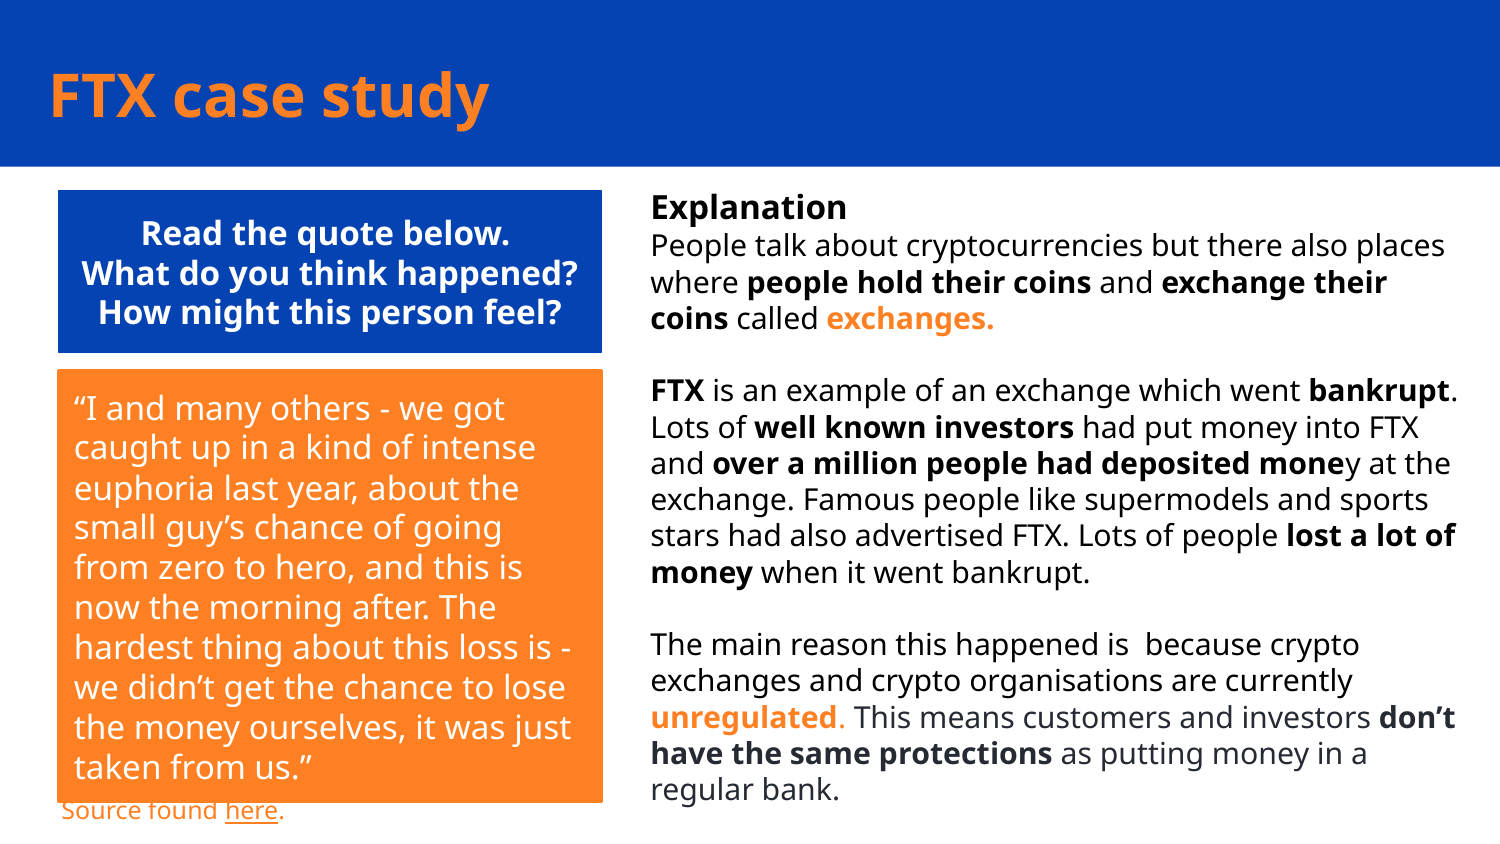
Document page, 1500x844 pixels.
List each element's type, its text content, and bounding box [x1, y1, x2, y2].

text_box Source found here. [46, 780, 555, 844]
text_box Read the quote below. What do you think happened? How might this person feel? [59, 190, 602, 353]
text_box Explanation People talk about cryptocurrencies but there also places where people hold their coins and exchange their coins called exchanges. FTX is an example of an exchange which went bankrupt. Lots of well known investors had put money into FTX and over a million people had deposited money at the exchange. Famous people like supermodels and sports stars had also advertised FTX. Lots of people lost a lot of money when it went bankrupt. The main reason this happened is because crypto exchanges and crypto organisations are currently unregulated. This means customers and investors don’t have the same protections as putting money in a regular bank. [635, 171, 1477, 844]
picture [1004, 356, 1434, 643]
text_box FTX case study [33, 31, 1358, 145]
picture [667, 302, 967, 661]
text_box “I and many others - we got caught up in a kind of intense euphoria last year, about the small guy’s chance of going from zero to hero, and this is now the morning after. The hardest thing about this loss is - we didn’t get the chance to lose the money ourselves, it was just taken from us.” [59, 371, 602, 801]
